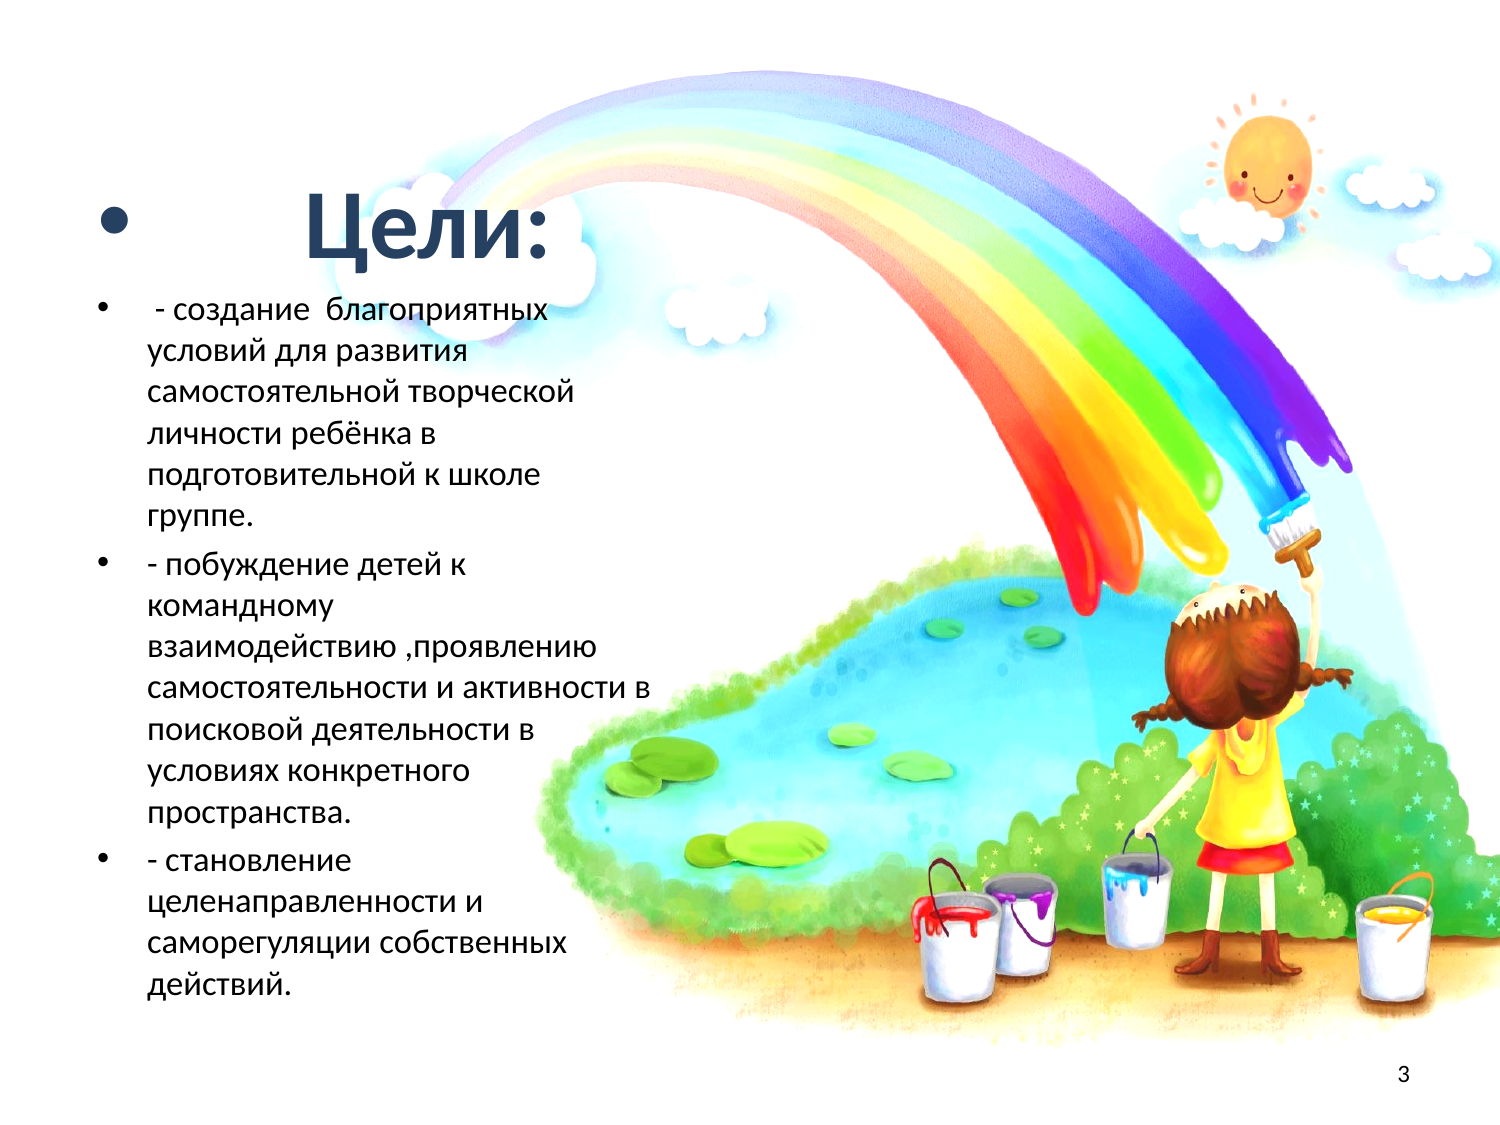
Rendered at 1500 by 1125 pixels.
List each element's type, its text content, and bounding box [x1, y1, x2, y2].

picture [163, 0, 1500, 1125]
list Цели: - создание благоприятных условий для развития самостоятельной творческой личности ребёнка в подготовительной к школе группе. - побуждение детей к командному взаимодействию ,проявлению самостоятельности и активности в поисковой деятельности в условиях конкретного пространства. - становление целенаправленности и саморегуляции собственных действий. [82, 152, 158, 1020]
